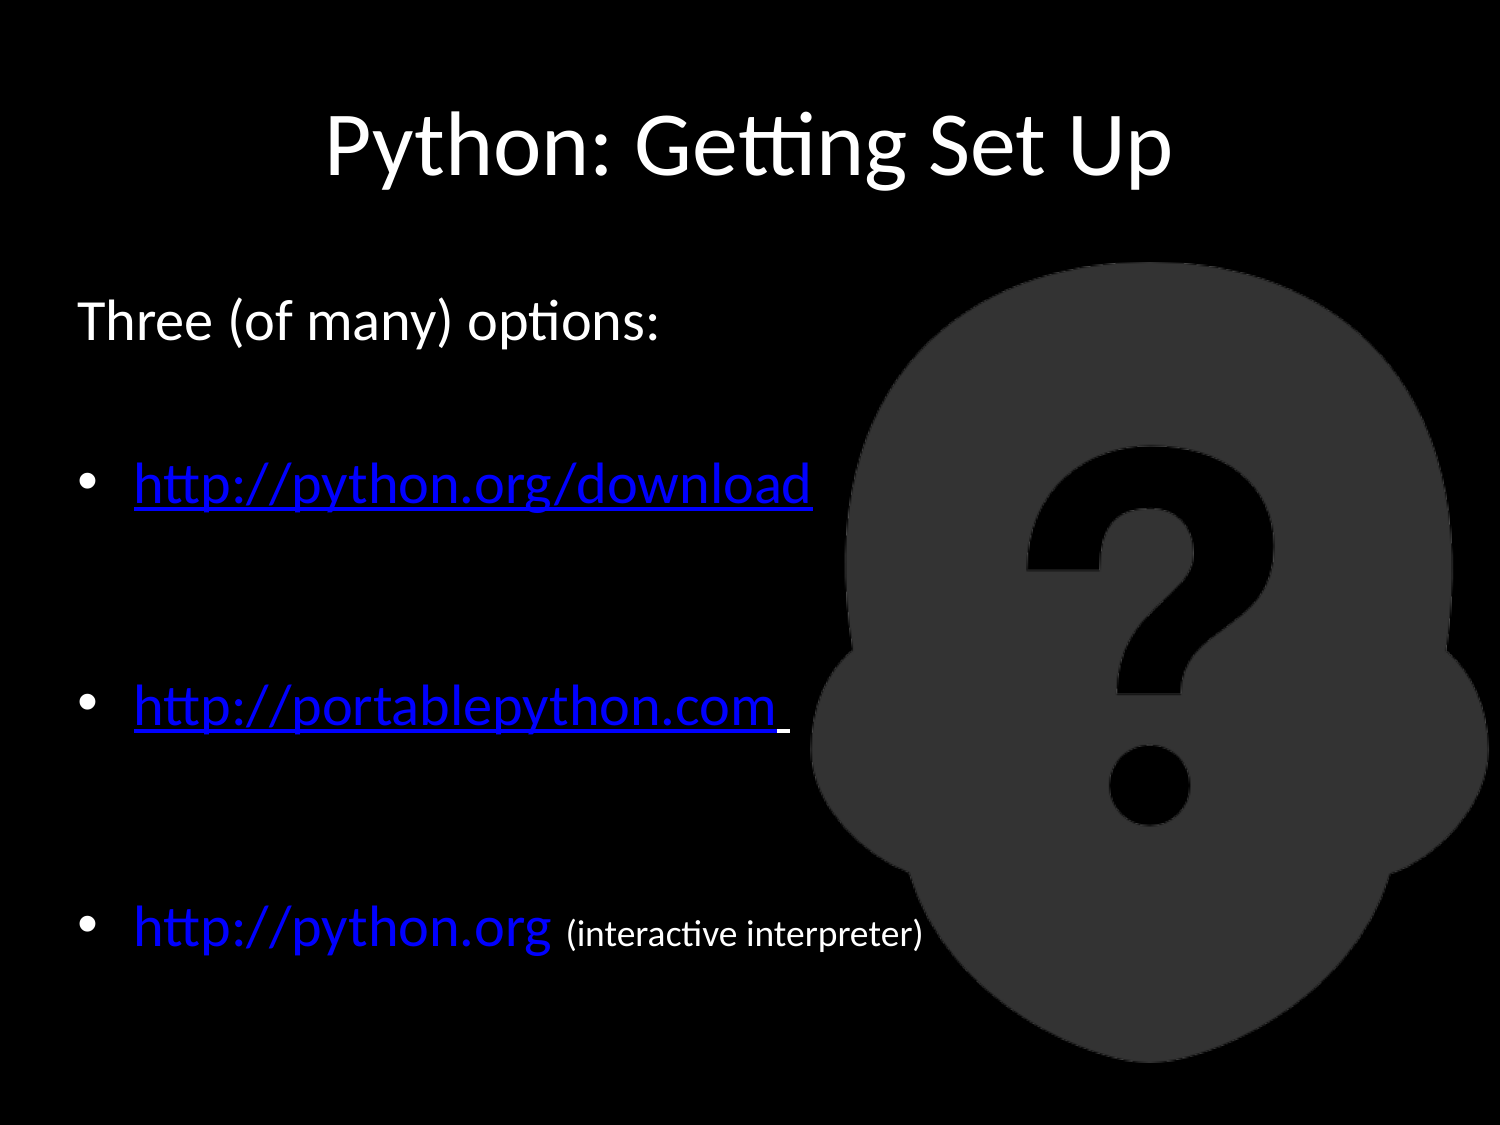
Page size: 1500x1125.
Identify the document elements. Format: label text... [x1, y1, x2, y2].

text_box Three (of many) options: http://python.org/download http://portablepython.com http://python.org (interactive interpreter) [62, 274, 744, 1018]
title Python: Getting Set Up [75, 45, 1425, 233]
picture [749, 262, 1500, 1063]
